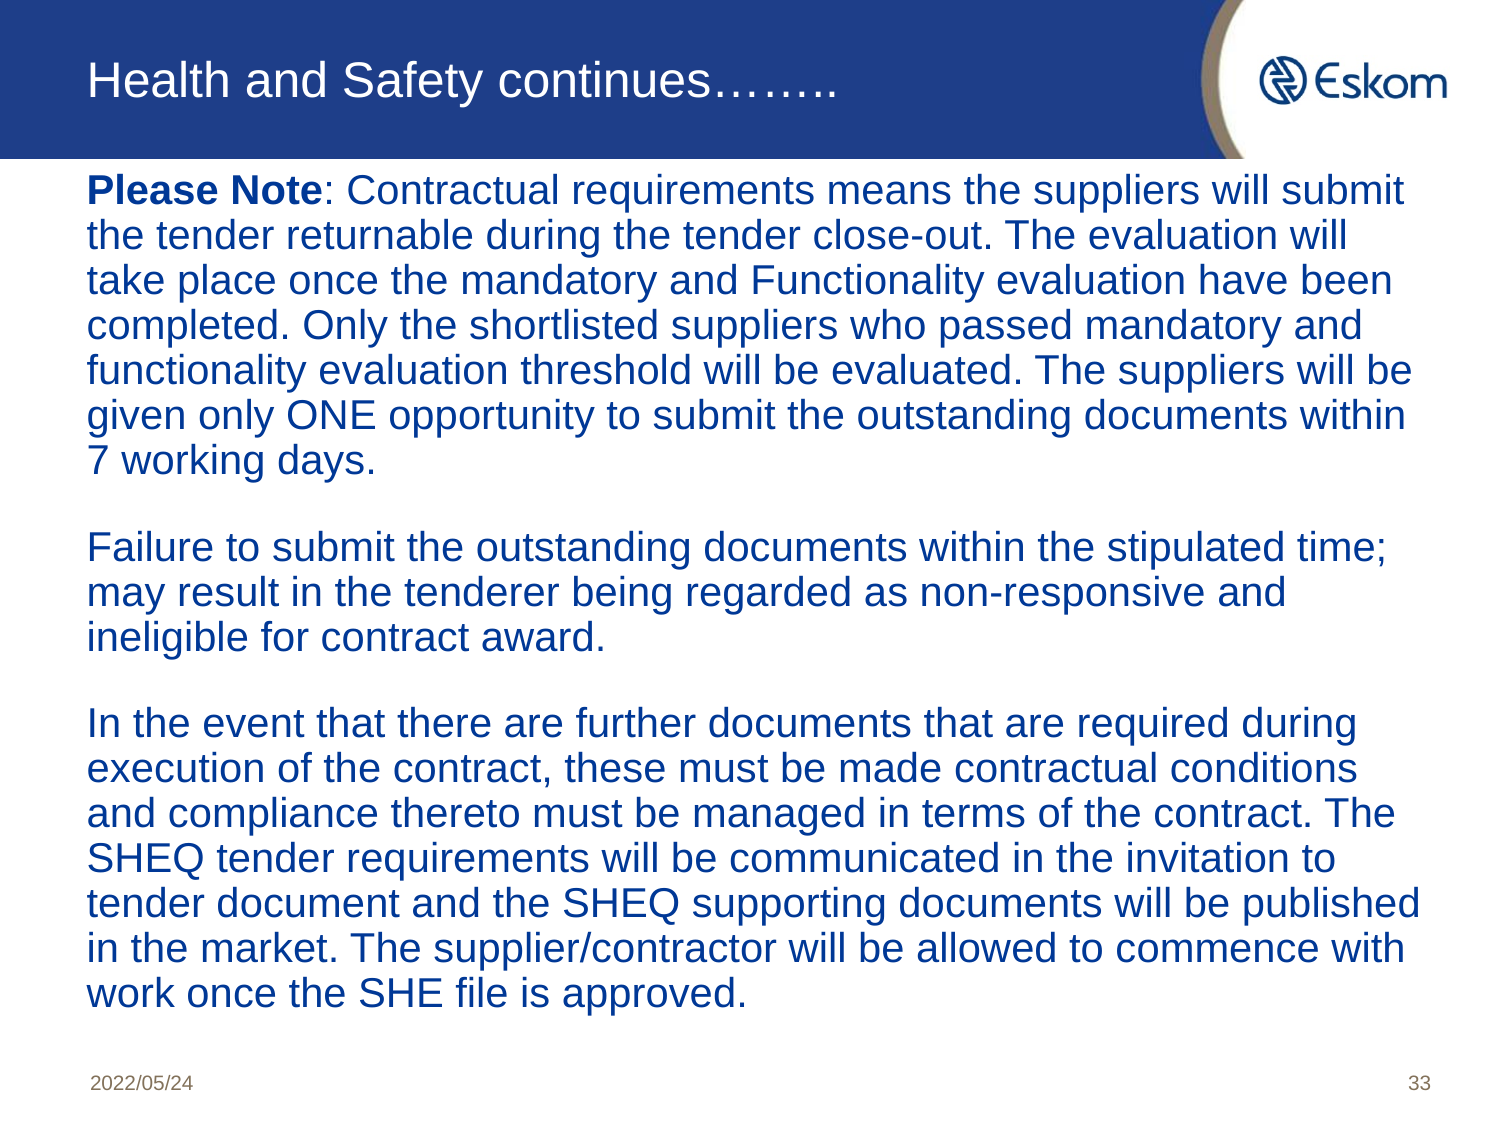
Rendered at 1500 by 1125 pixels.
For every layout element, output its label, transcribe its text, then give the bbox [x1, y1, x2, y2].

slide_number 33 [1175, 1058, 1447, 1103]
picture [1257, 55, 1450, 105]
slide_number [75, 1058, 361, 1103]
picture [0, 0, 1246, 159]
list Please Note: Contractual requirements means the suppliers will submit the tender returnable during the tender close-out. The evaluation will take place once the mandatory and Functionality evaluation have been completed. Only the shortlisted suppliers who passed mandatory and functionality evaluation threshold will be evaluated. The suppliers will be given only ONE opportunity to submit the outstanding documents within 7 working days. Failure to submit the outstanding documents within the stipulated time; may result in the tenderer being regarded as non-responsive and ineligible for contract award. In the event that there are further documents that are required during execution of the contract, these must be made contractual conditions and compliance thereto must be managed in terms of the contract. The SHEQ tender requirements will be communicated in the invitation to tender document and the SHEQ supporting documents will be published in the market. The supplier/contractor will be allowed to commence with work once the SHE file is approved. [71, 160, 1447, 1064]
title Health and Safety continues…….. [71, 27, 1142, 137]
